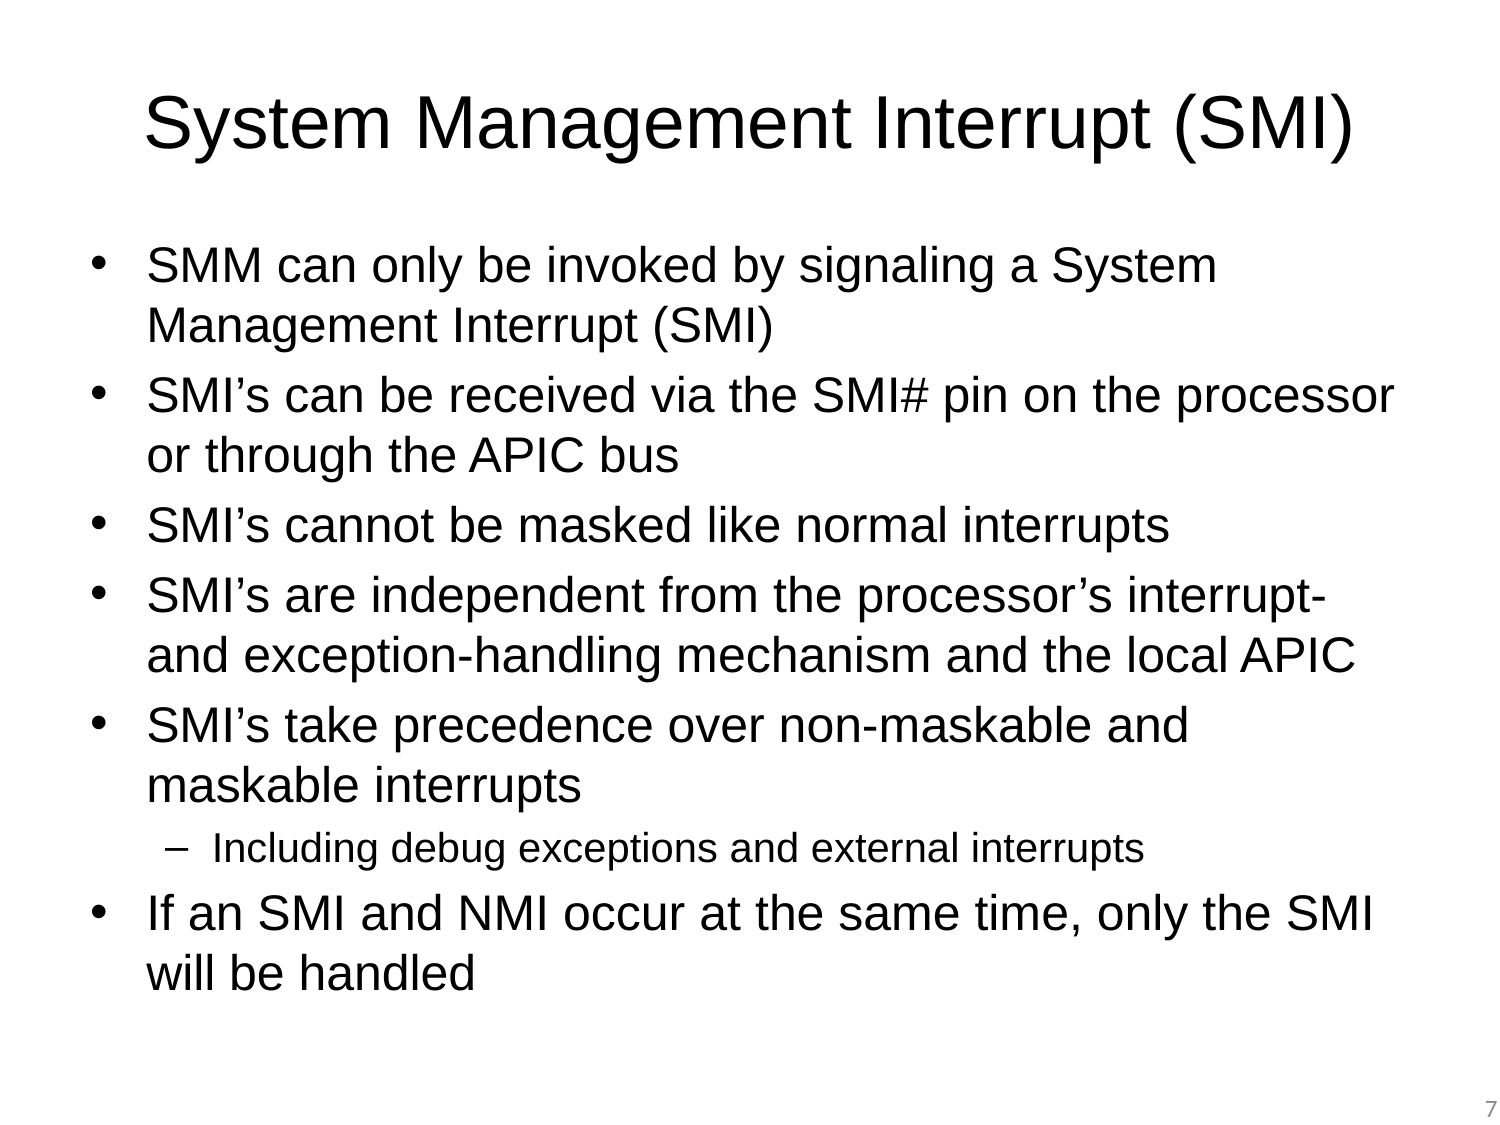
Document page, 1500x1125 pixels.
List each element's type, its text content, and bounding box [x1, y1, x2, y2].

slide_number 7 [1162, 1077, 1500, 1125]
title System Management Interrupt (SMI) [75, 24, 1425, 213]
list SMM can only be invoked by signaling a System Management Interrupt (SMI) SMI’s can be received via the SMI# pin on the processor or through the APIC bus SMI’s cannot be masked like normal interrupts SMI’s are independent from the processor’s interrupt- and exception-handling mechanism and the local APIC SMI’s take precedence over non-maskable and maskable interrupts Including debug exceptions and external interrupts If an SMI and NMI occur at the same time, only the SMI will be handled [75, 224, 1425, 1100]
